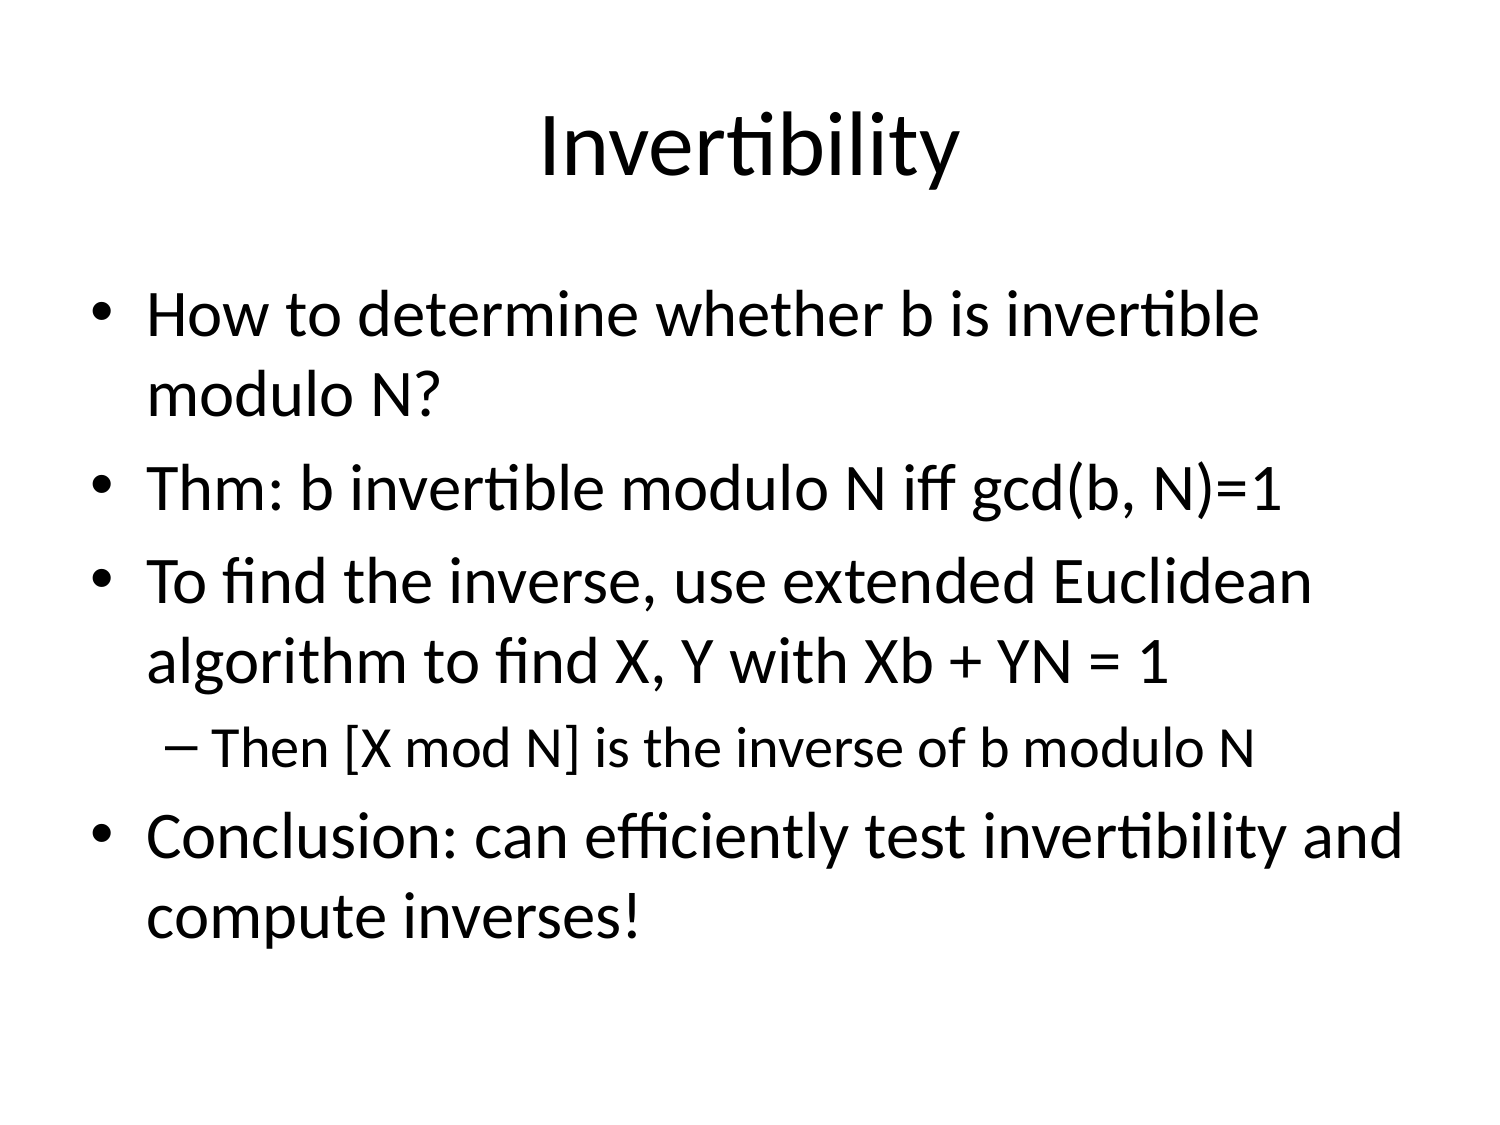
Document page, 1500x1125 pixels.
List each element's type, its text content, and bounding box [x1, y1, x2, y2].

title Invertibility [75, 45, 1425, 233]
list How to determine whether b is invertible modulo N? Thm: b invertible modulo N iff gcd(b, N)=1 To find the inverse, use extended Euclidean algorithm to find X, Y with Xb + YN = 1 Then [X mod N] is the inverse of b modulo N Conclusion: can efficiently test invertibility and compute inverses! [75, 262, 1425, 1005]
